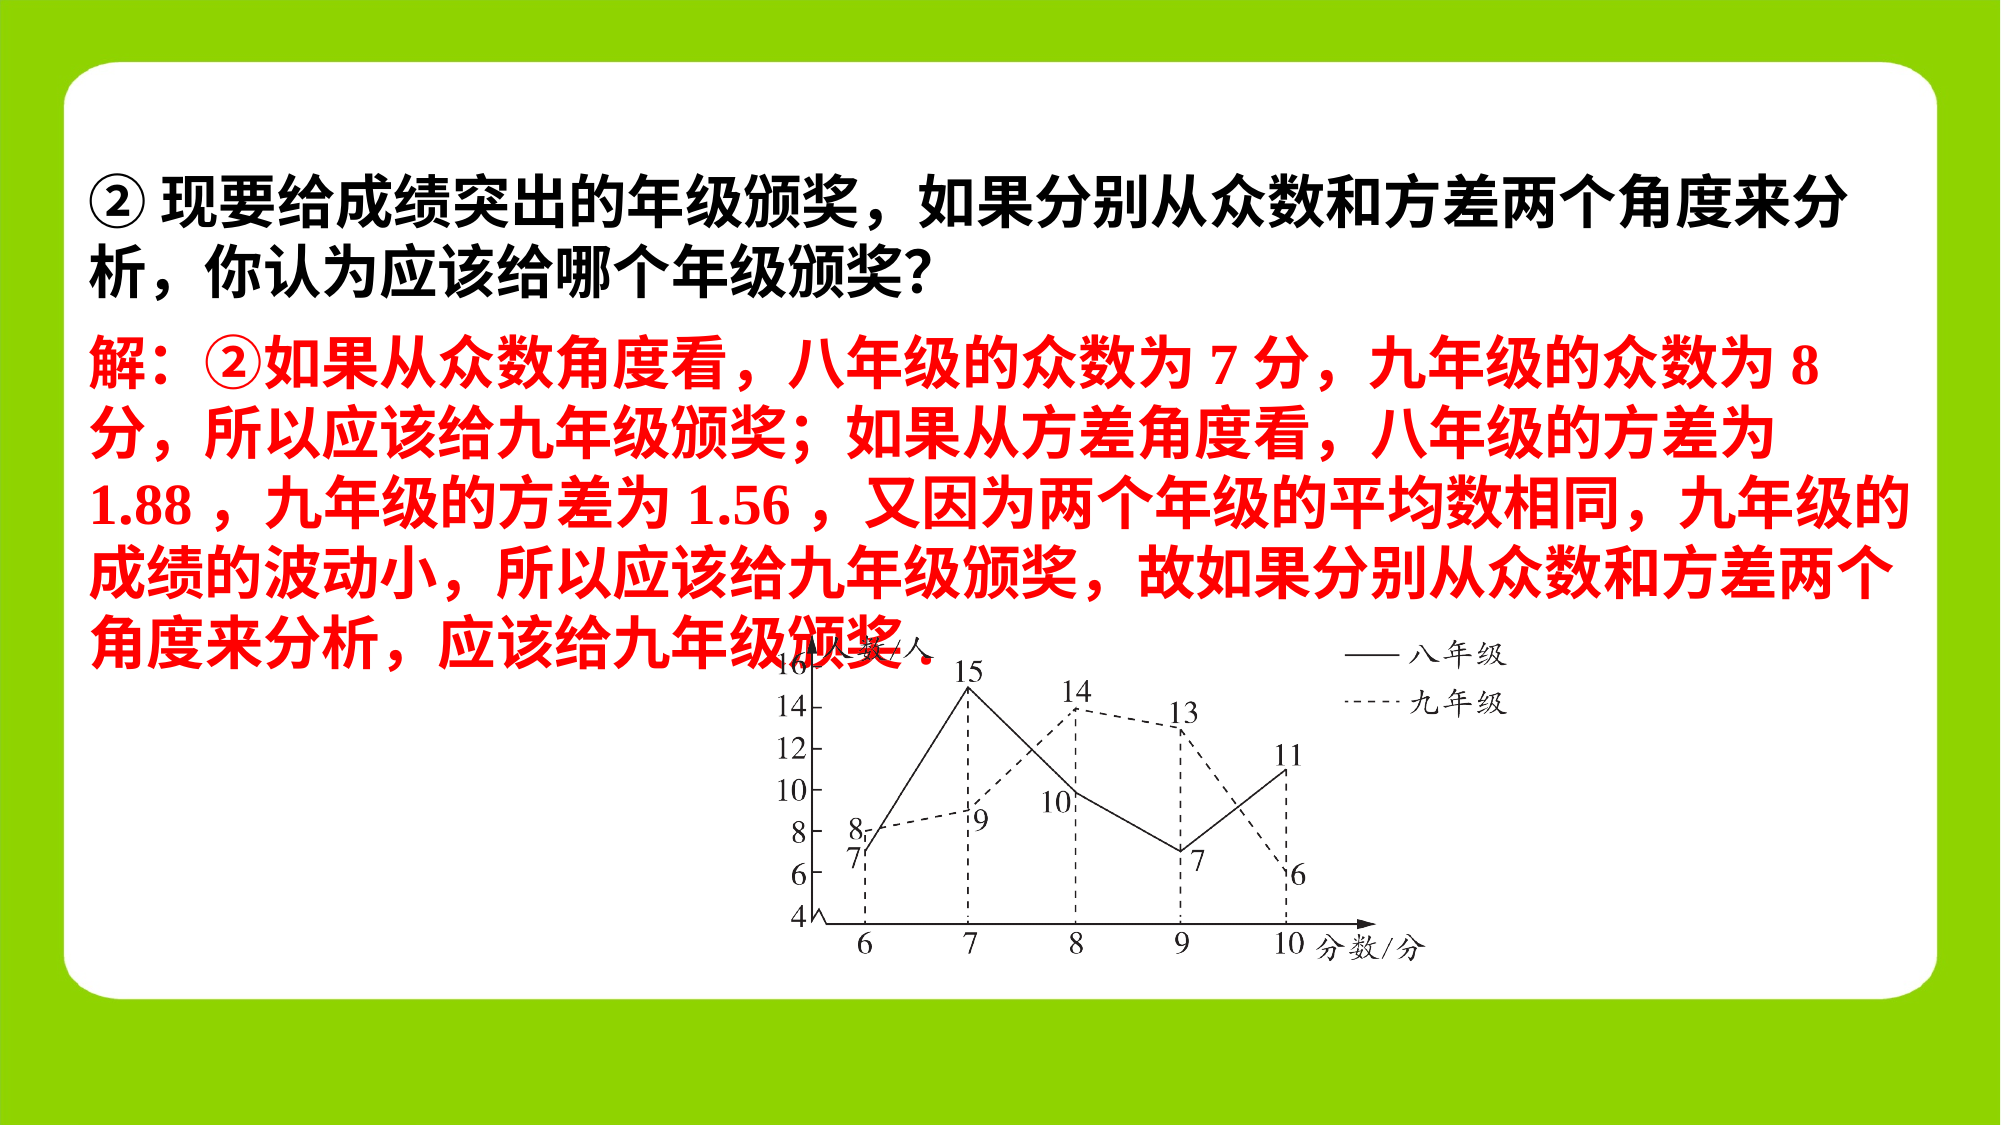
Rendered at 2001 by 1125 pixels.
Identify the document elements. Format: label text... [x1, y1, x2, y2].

text_box ②现要给成绩突出的年级颁奖，如果分别从众数和方差两个角度来分析，你认为应该给哪个年级颁奖？ [88, 165, 1912, 326]
text_box 解：②如果从众数角度看，八年级的众数为7分，九年级的众数为8分，所以应该给九年级颁奖；如果从方差角度看，八年级的方差为1.88，九年级的方差为1.56，又因为两个年级的平均数相同，九年级的成绩的波动小，所以应该给九年级颁奖，故如果分别从众数和方差两个角度来分析，应该给九年级颁奖. [88, 326, 1933, 872]
picture [0, 0, 2001, 1125]
